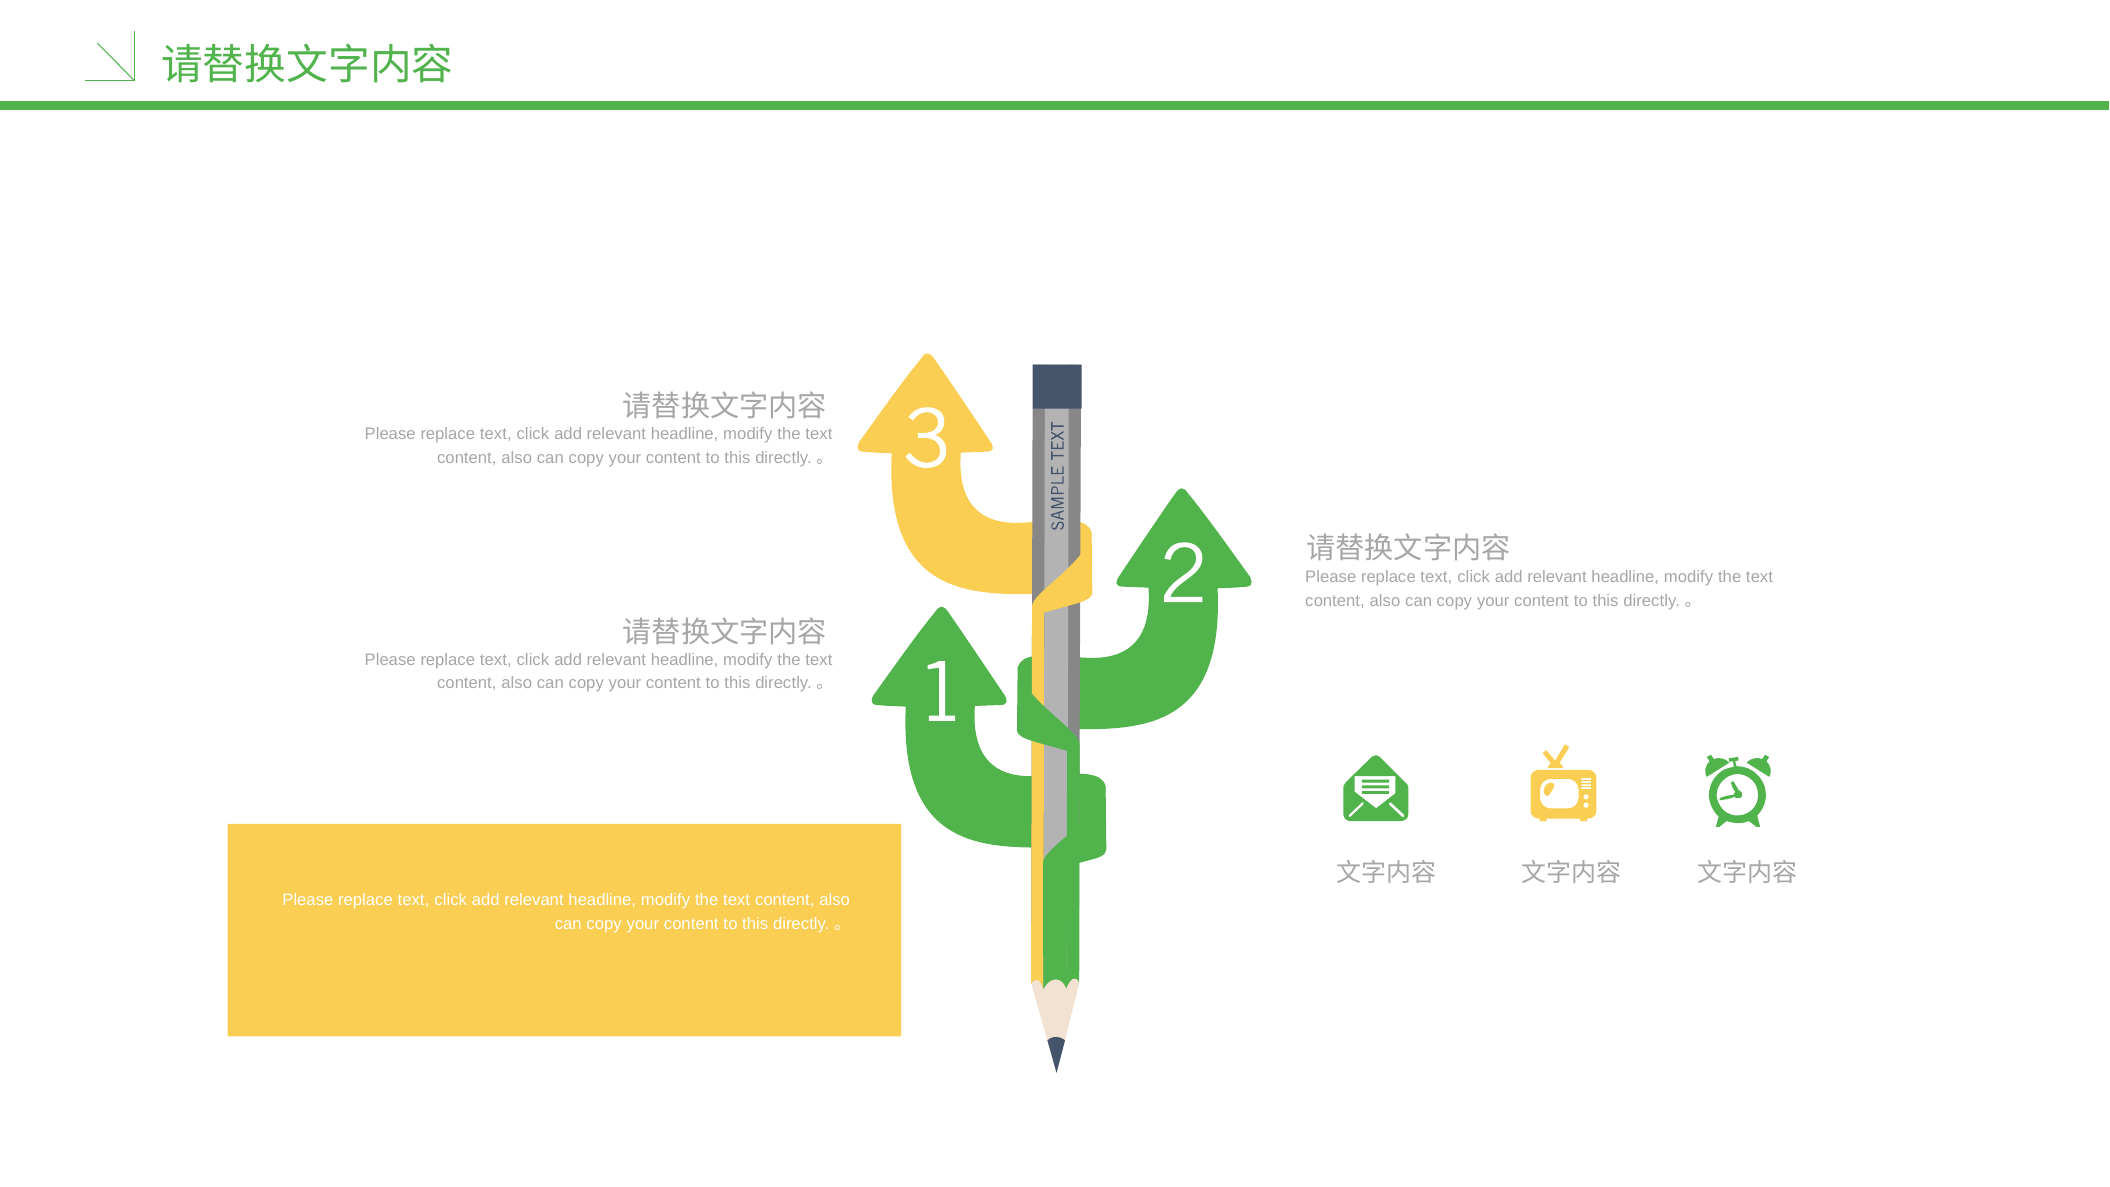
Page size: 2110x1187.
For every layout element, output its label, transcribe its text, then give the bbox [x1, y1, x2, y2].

text_box 文字内容 [1678, 842, 1816, 894]
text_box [854, 350, 1255, 1073]
text_box 文字内容 [1317, 842, 1455, 894]
text_box [1530, 744, 1597, 822]
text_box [323, 598, 848, 699]
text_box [227, 823, 902, 1037]
text_box 请替换文字内容 [145, 22, 500, 94]
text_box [1290, 514, 1816, 617]
text_box [1343, 755, 1409, 822]
text_box [1705, 754, 1766, 827]
text_box [1746, 754, 1771, 777]
text_box 文字内容 [1503, 842, 1640, 894]
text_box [323, 372, 848, 474]
